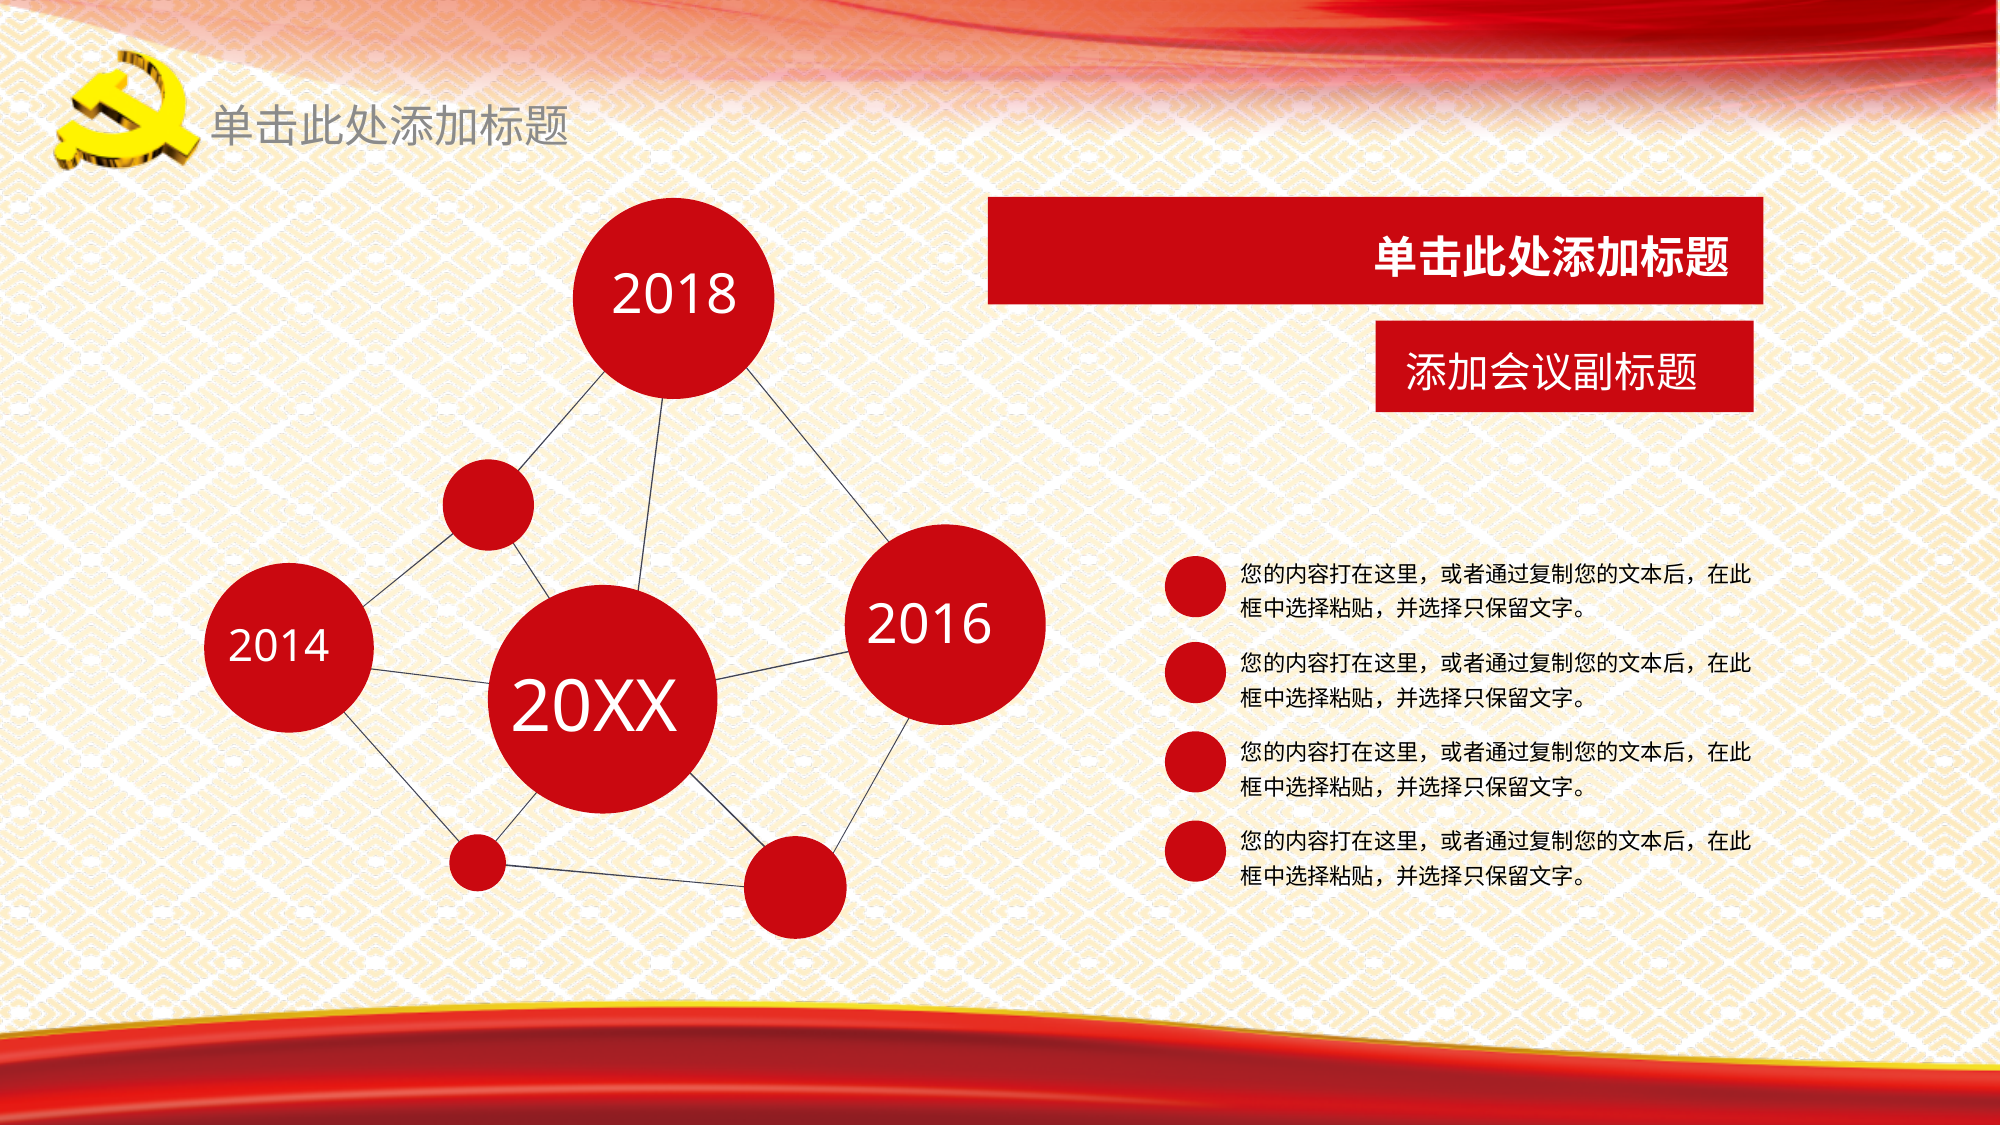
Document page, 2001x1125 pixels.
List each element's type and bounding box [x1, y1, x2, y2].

picture [0, 0, 2000, 1125]
text_box [296, 273, 961, 894]
